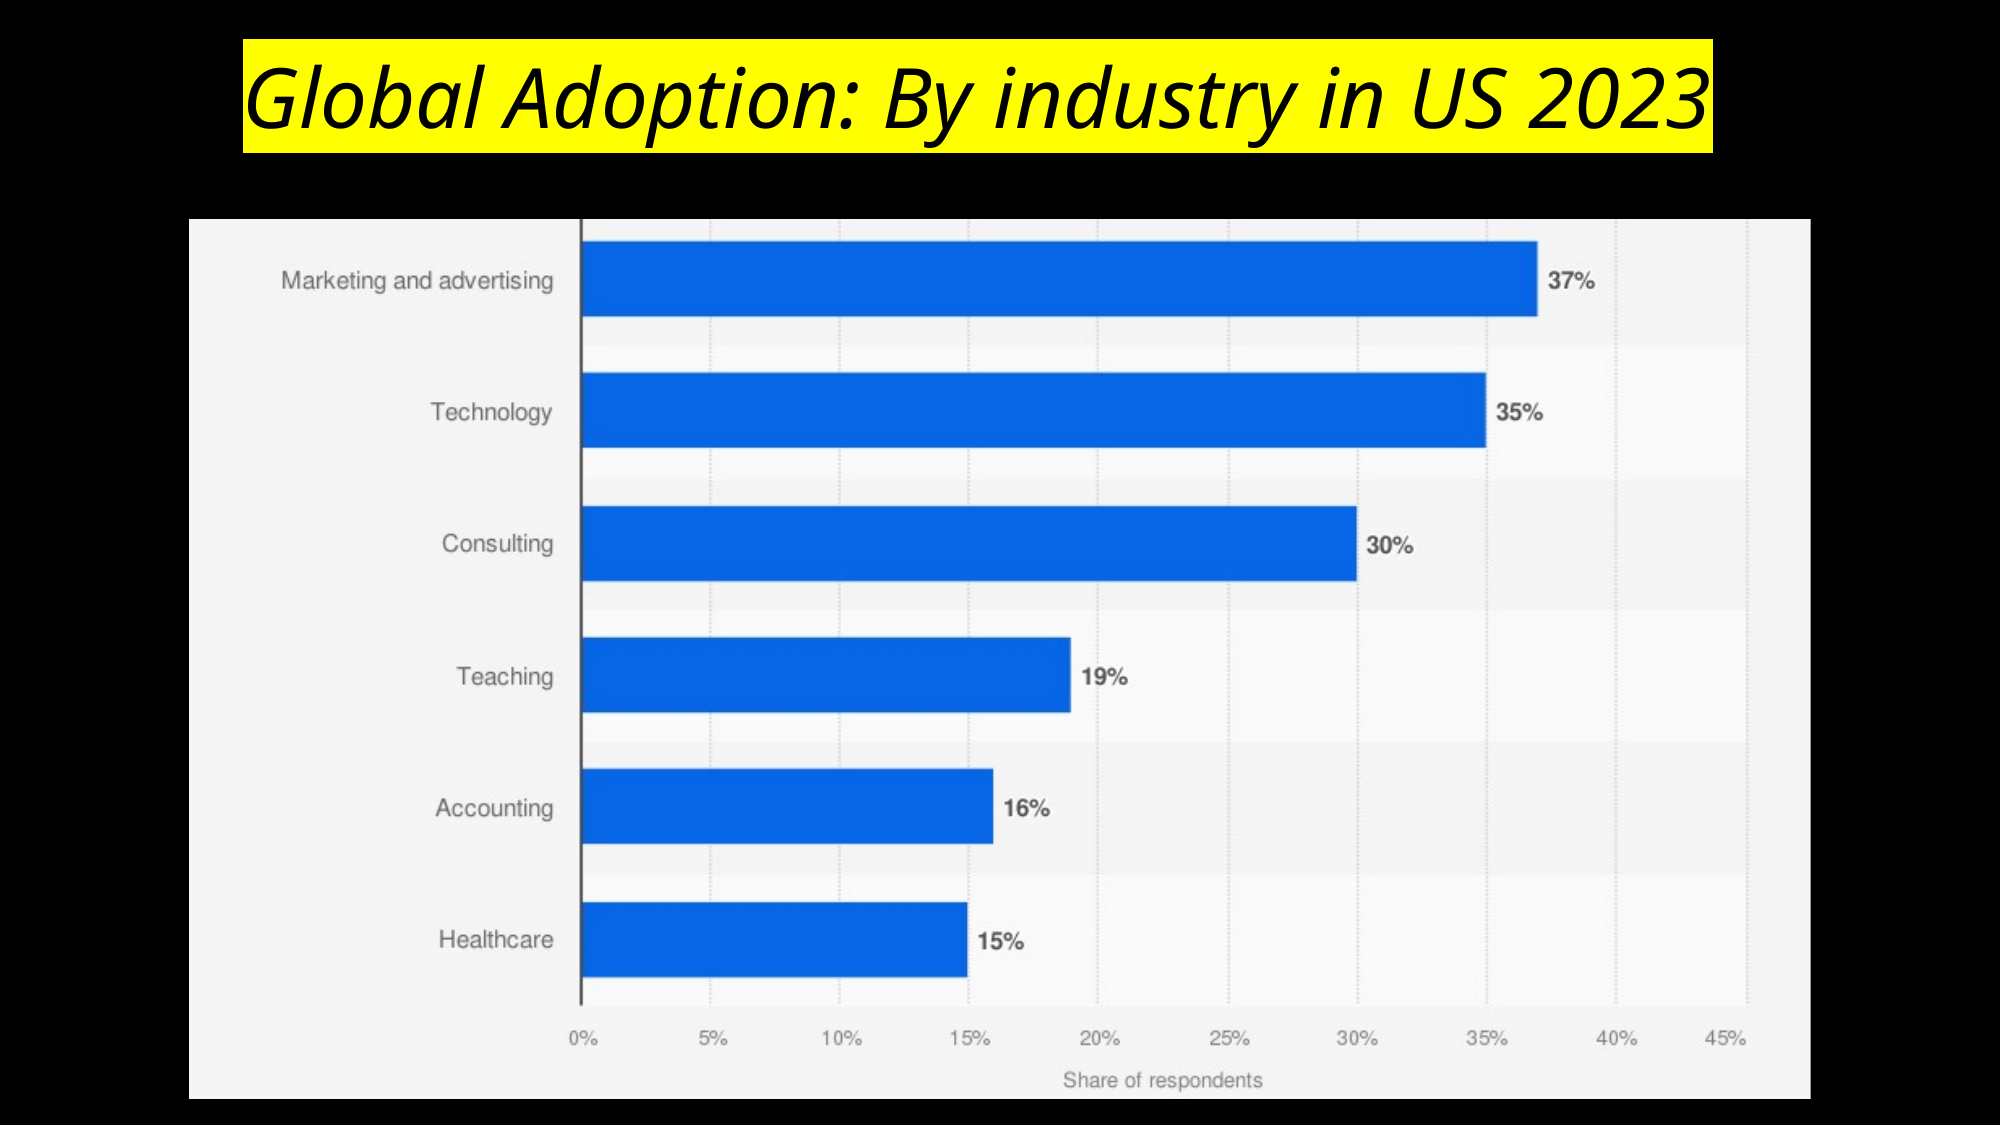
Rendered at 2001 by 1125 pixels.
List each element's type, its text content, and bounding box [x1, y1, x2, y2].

picture [189, 218, 1811, 1099]
title Global Adoption: By industry in US 2023 [115, 26, 1841, 153]
